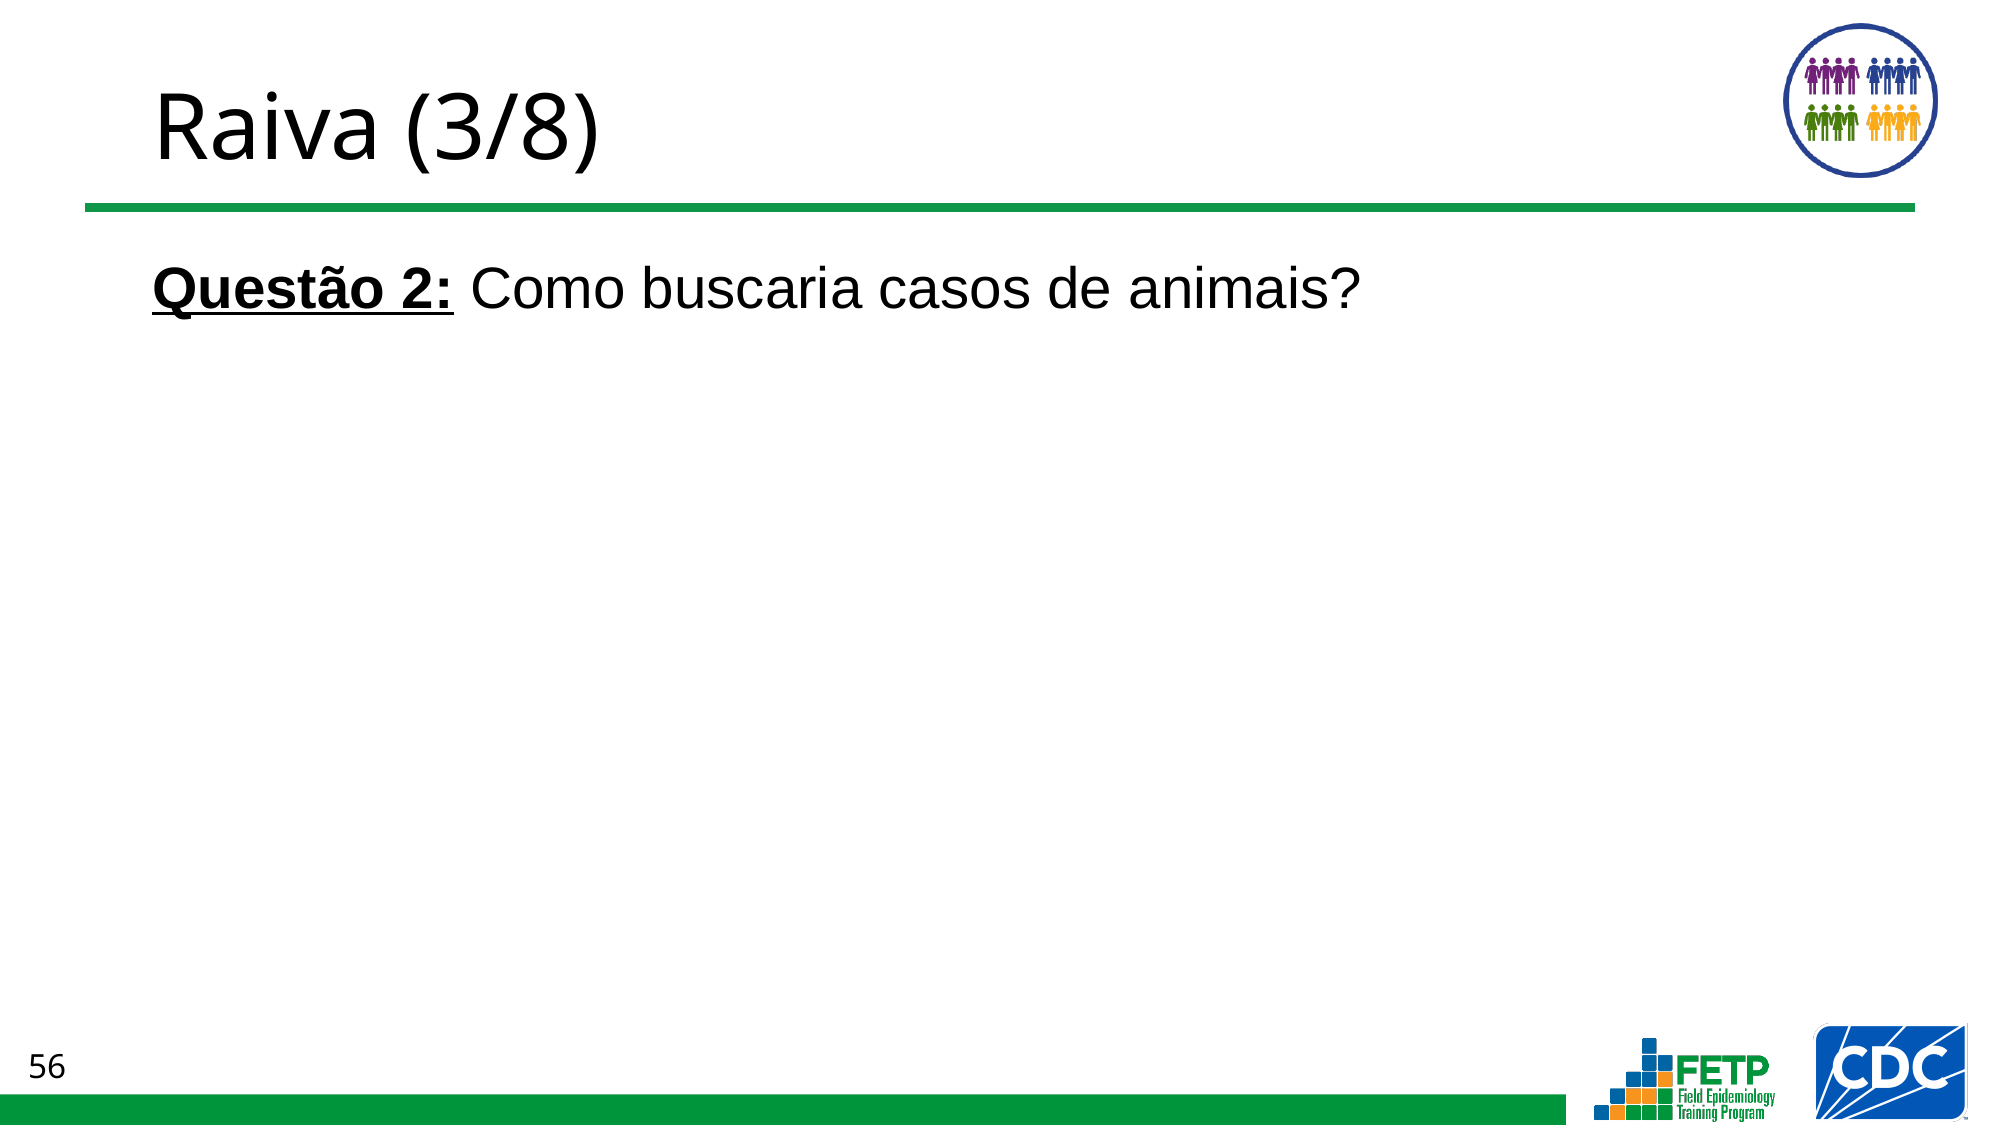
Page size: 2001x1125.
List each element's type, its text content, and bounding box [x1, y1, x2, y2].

picture [1594, 1038, 1775, 1122]
picture [1813, 1023, 1968, 1122]
title Raiva (3/8) [137, 73, 1738, 205]
list Questão 2: Como buscaria casos de animais? [137, 242, 1863, 1004]
picture [1783, 23, 1938, 178]
